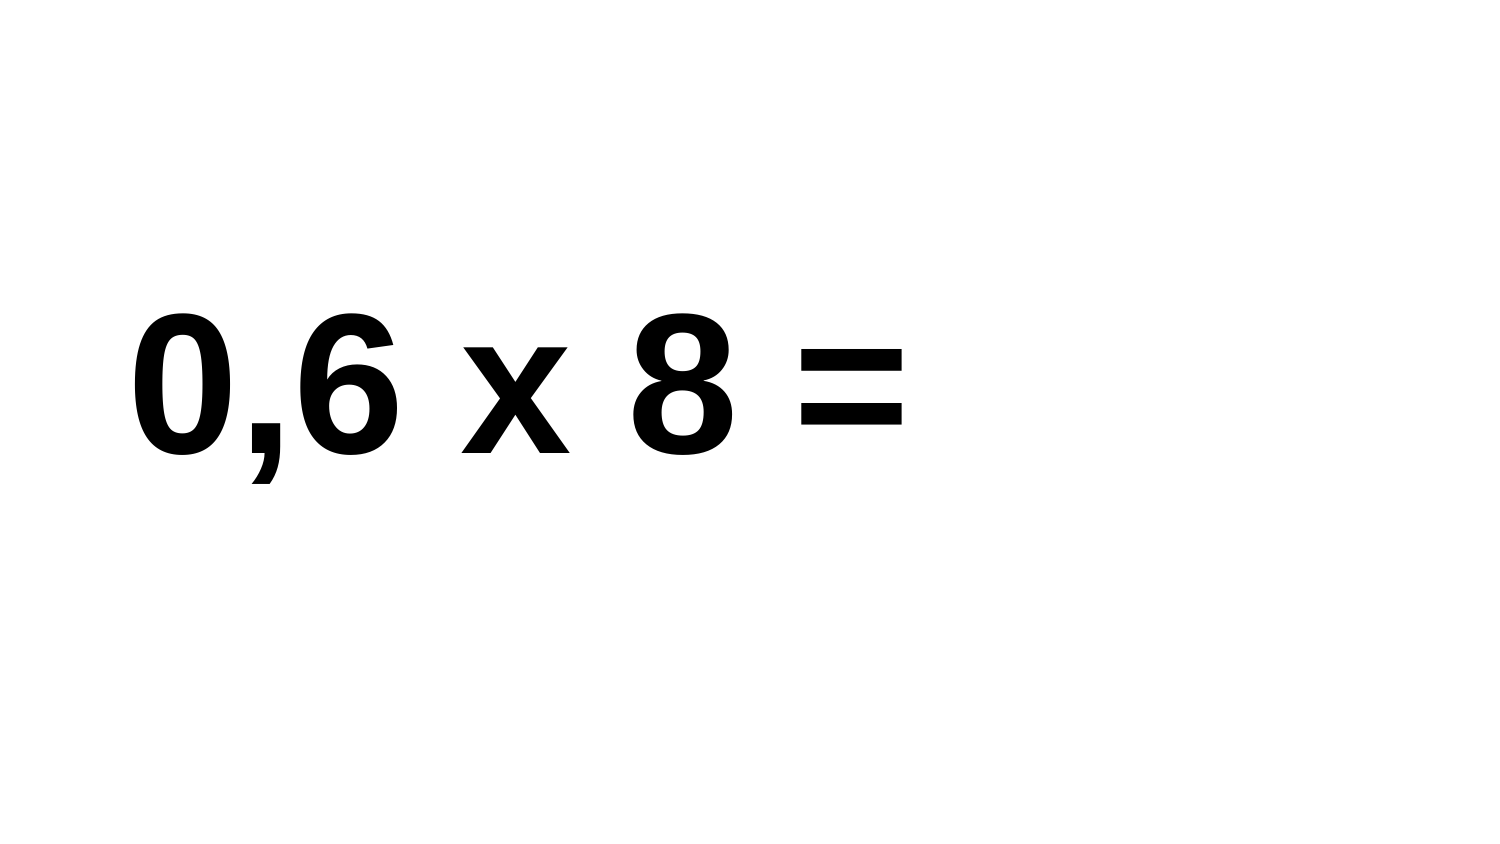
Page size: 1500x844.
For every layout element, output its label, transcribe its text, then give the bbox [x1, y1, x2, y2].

text_box 0,6 x 8 = [112, 318, 1388, 509]
